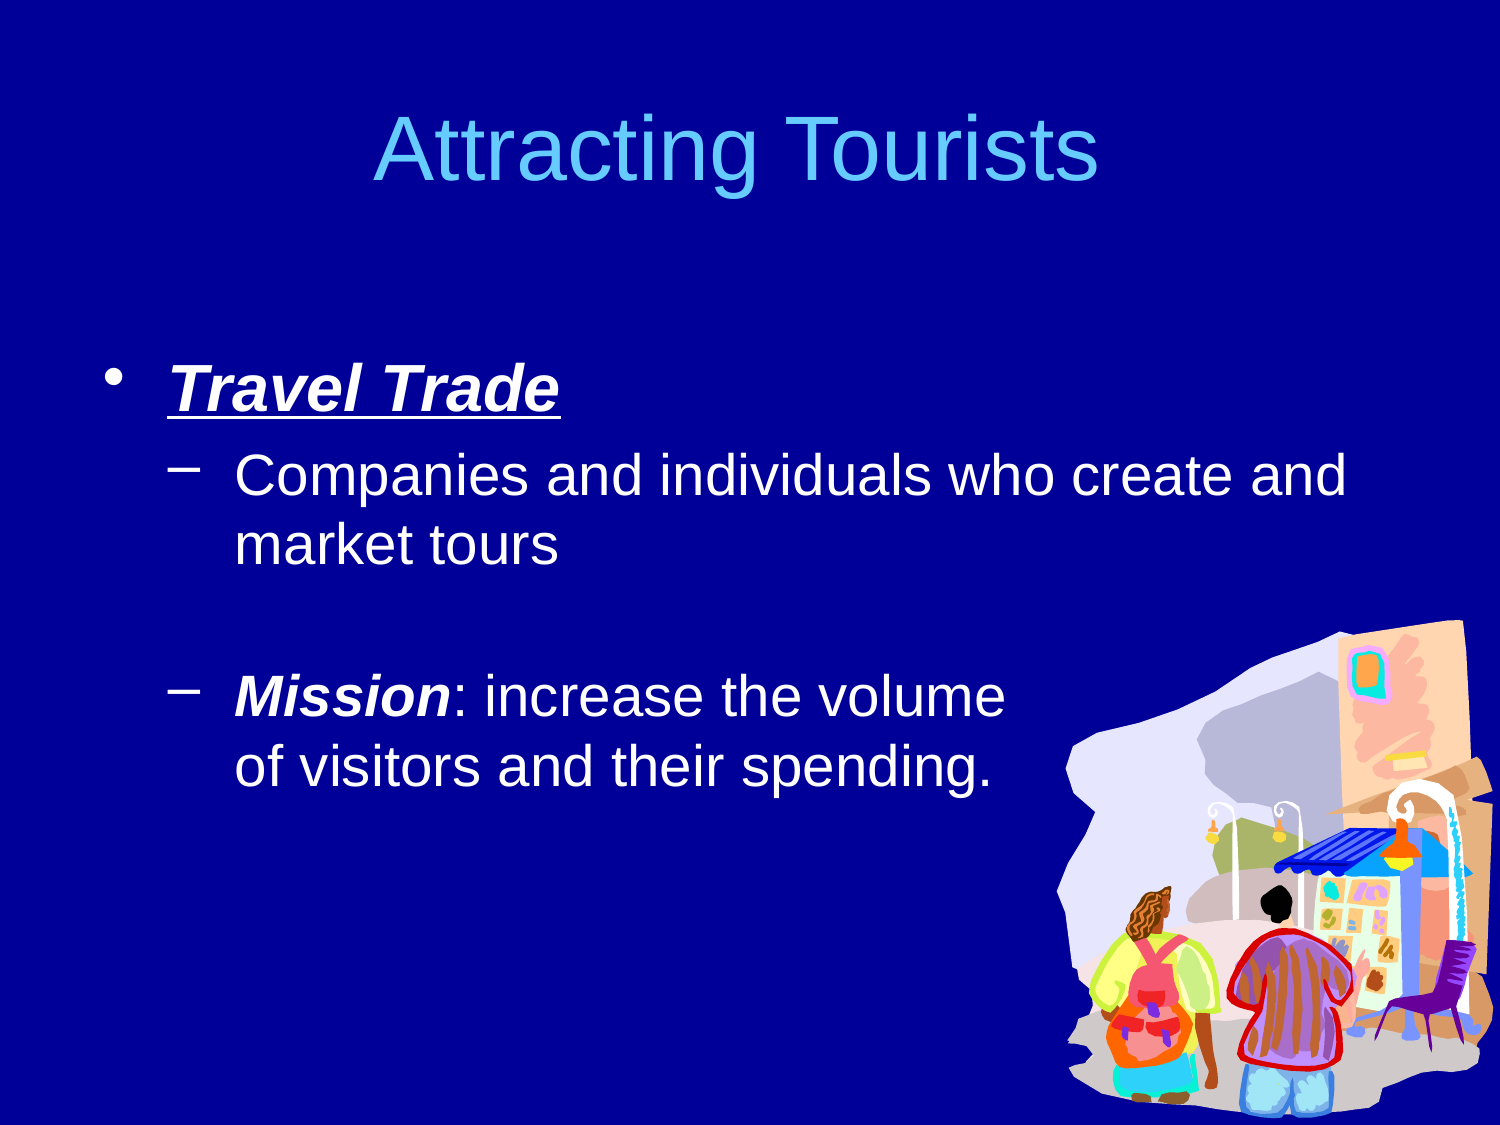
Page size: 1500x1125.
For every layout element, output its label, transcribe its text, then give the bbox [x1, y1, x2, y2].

title Attracting Tourists [99, 49, 1376, 238]
list Travel Trade Companies and individuals who create and market tours Mission: increase the volume of visitors and their spending. [87, 337, 1426, 1038]
picture [1049, 613, 1500, 1125]
